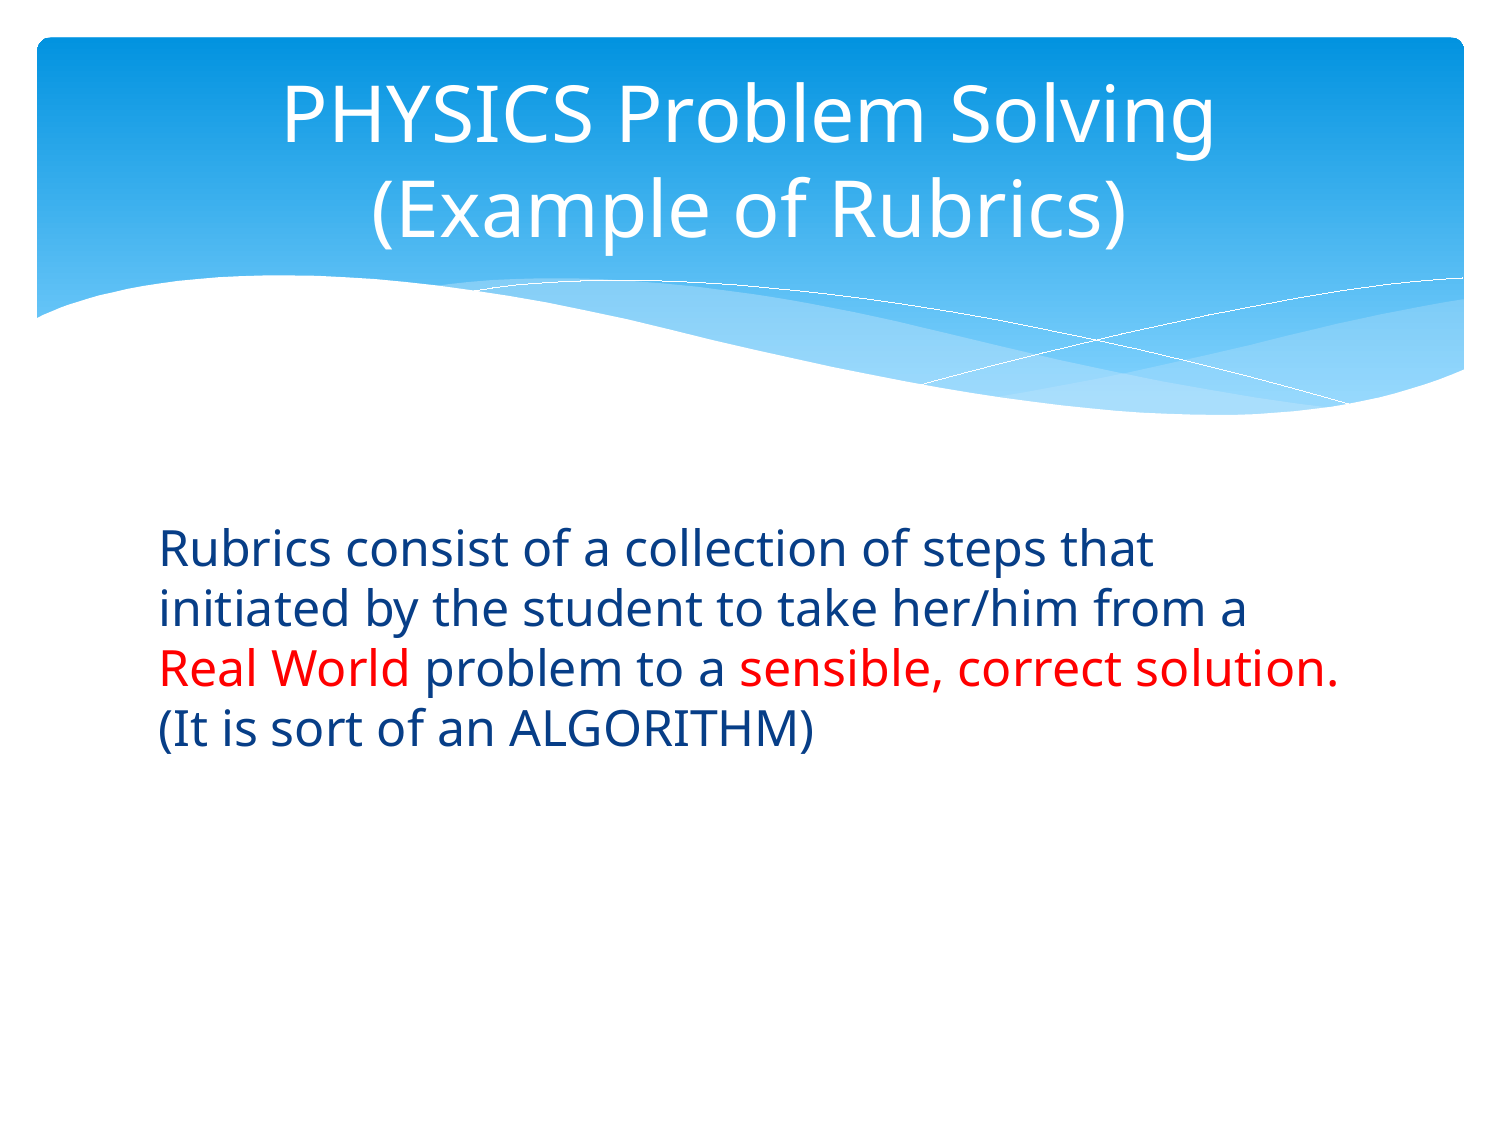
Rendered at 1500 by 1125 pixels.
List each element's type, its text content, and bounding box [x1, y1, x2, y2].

list Rubrics consist of a collection of steps that initiated by the student to take her/him from a Real World problem to a sensible, correct solution. (It is sort of an ALGORITHM) [143, 438, 1359, 1005]
title PHYSICS Problem Solving (Example of Rubrics) [75, 55, 1425, 261]
